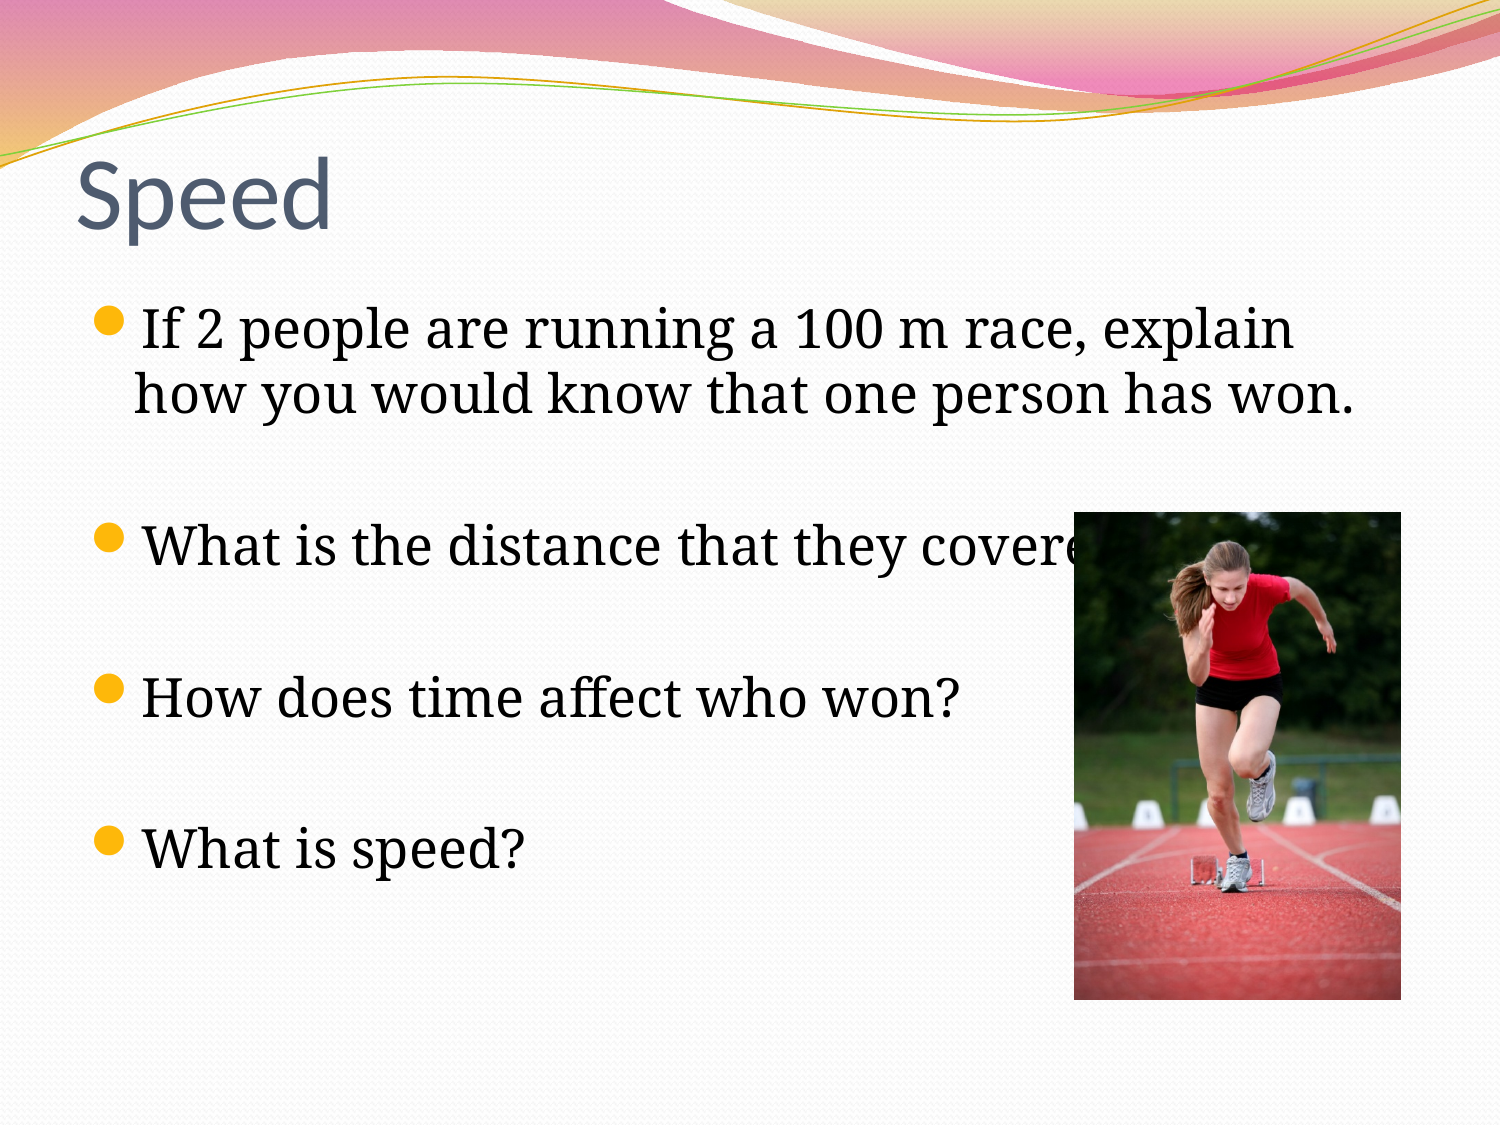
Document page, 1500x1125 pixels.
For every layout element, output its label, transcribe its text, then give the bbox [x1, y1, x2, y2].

list If 2 people are running a 100 m race, explain how you would know that one person has won. What is the distance that they covered? How does time affect who won? What is speed? [75, 287, 1425, 1038]
picture [1074, 512, 1401, 1001]
title Speed [75, 115, 1425, 250]
